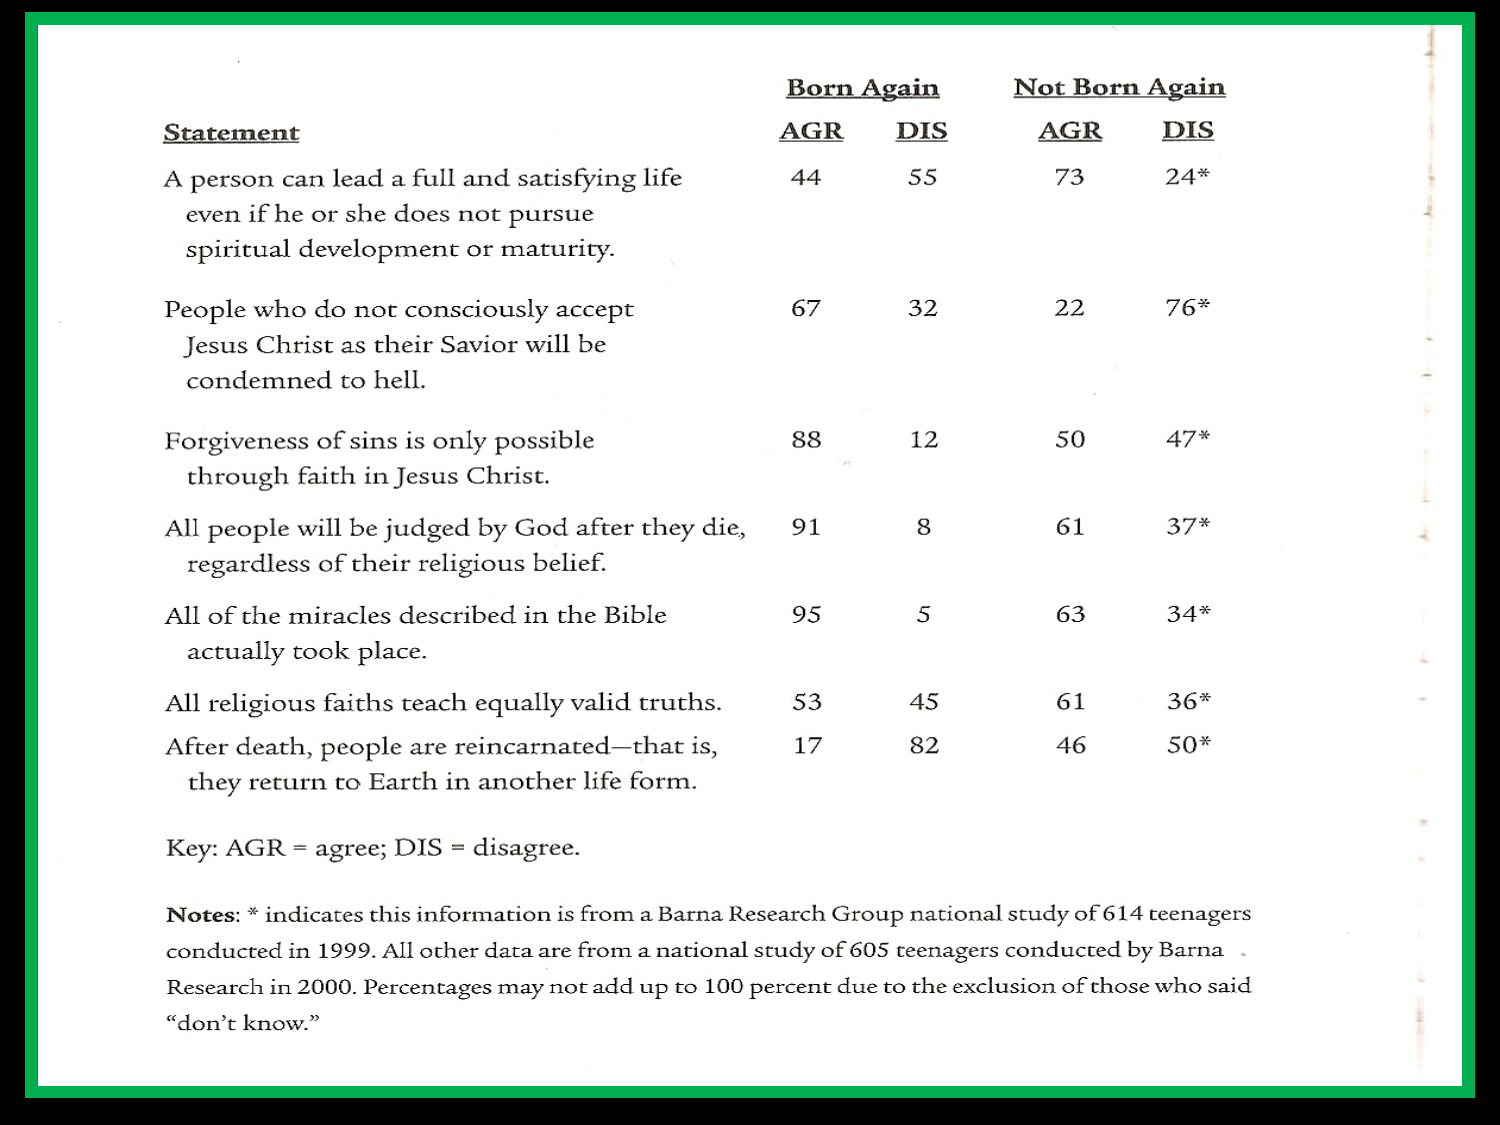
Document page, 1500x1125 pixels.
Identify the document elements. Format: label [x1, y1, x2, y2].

list [36, 24, 1463, 1086]
